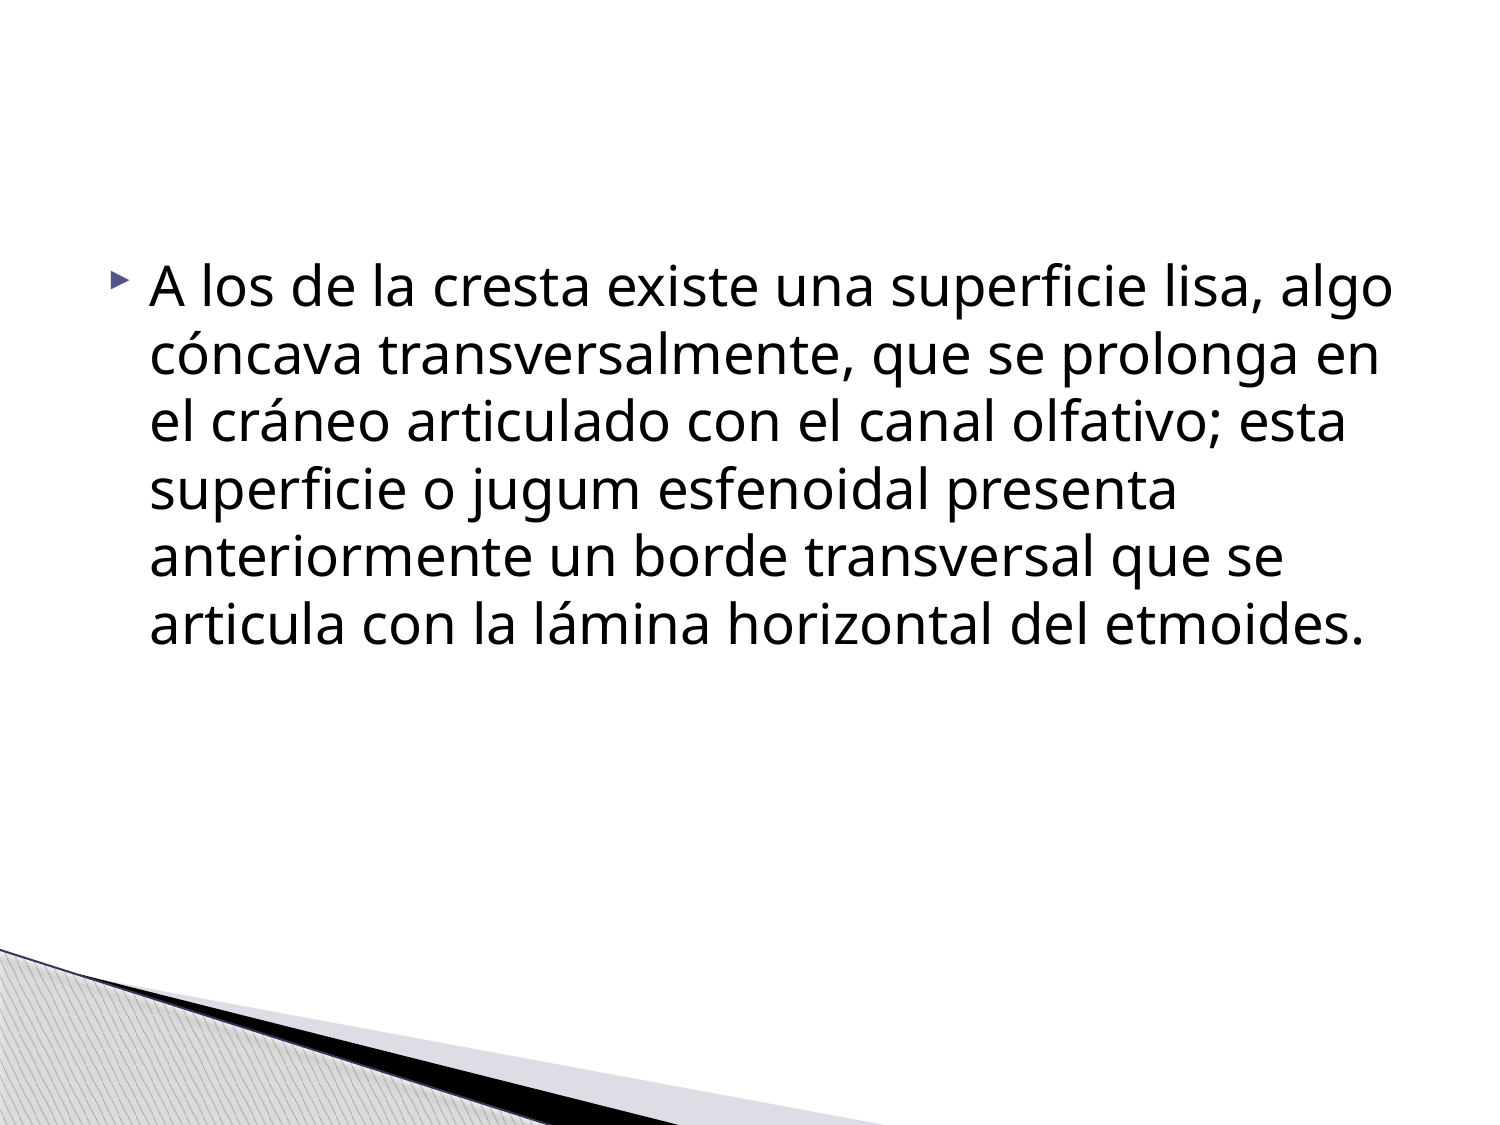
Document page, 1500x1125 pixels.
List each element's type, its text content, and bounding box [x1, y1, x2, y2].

list A los de la cresta existe una superficie lisa, algo cóncava transversalmente, que se prolonga en el cráneo articulado con el canal olfativo; esta superficie o jugum esfenoidal presenta anteriormente un borde transversal que se articula con la lámina horizontal del etmoides. [75, 243, 1425, 986]
